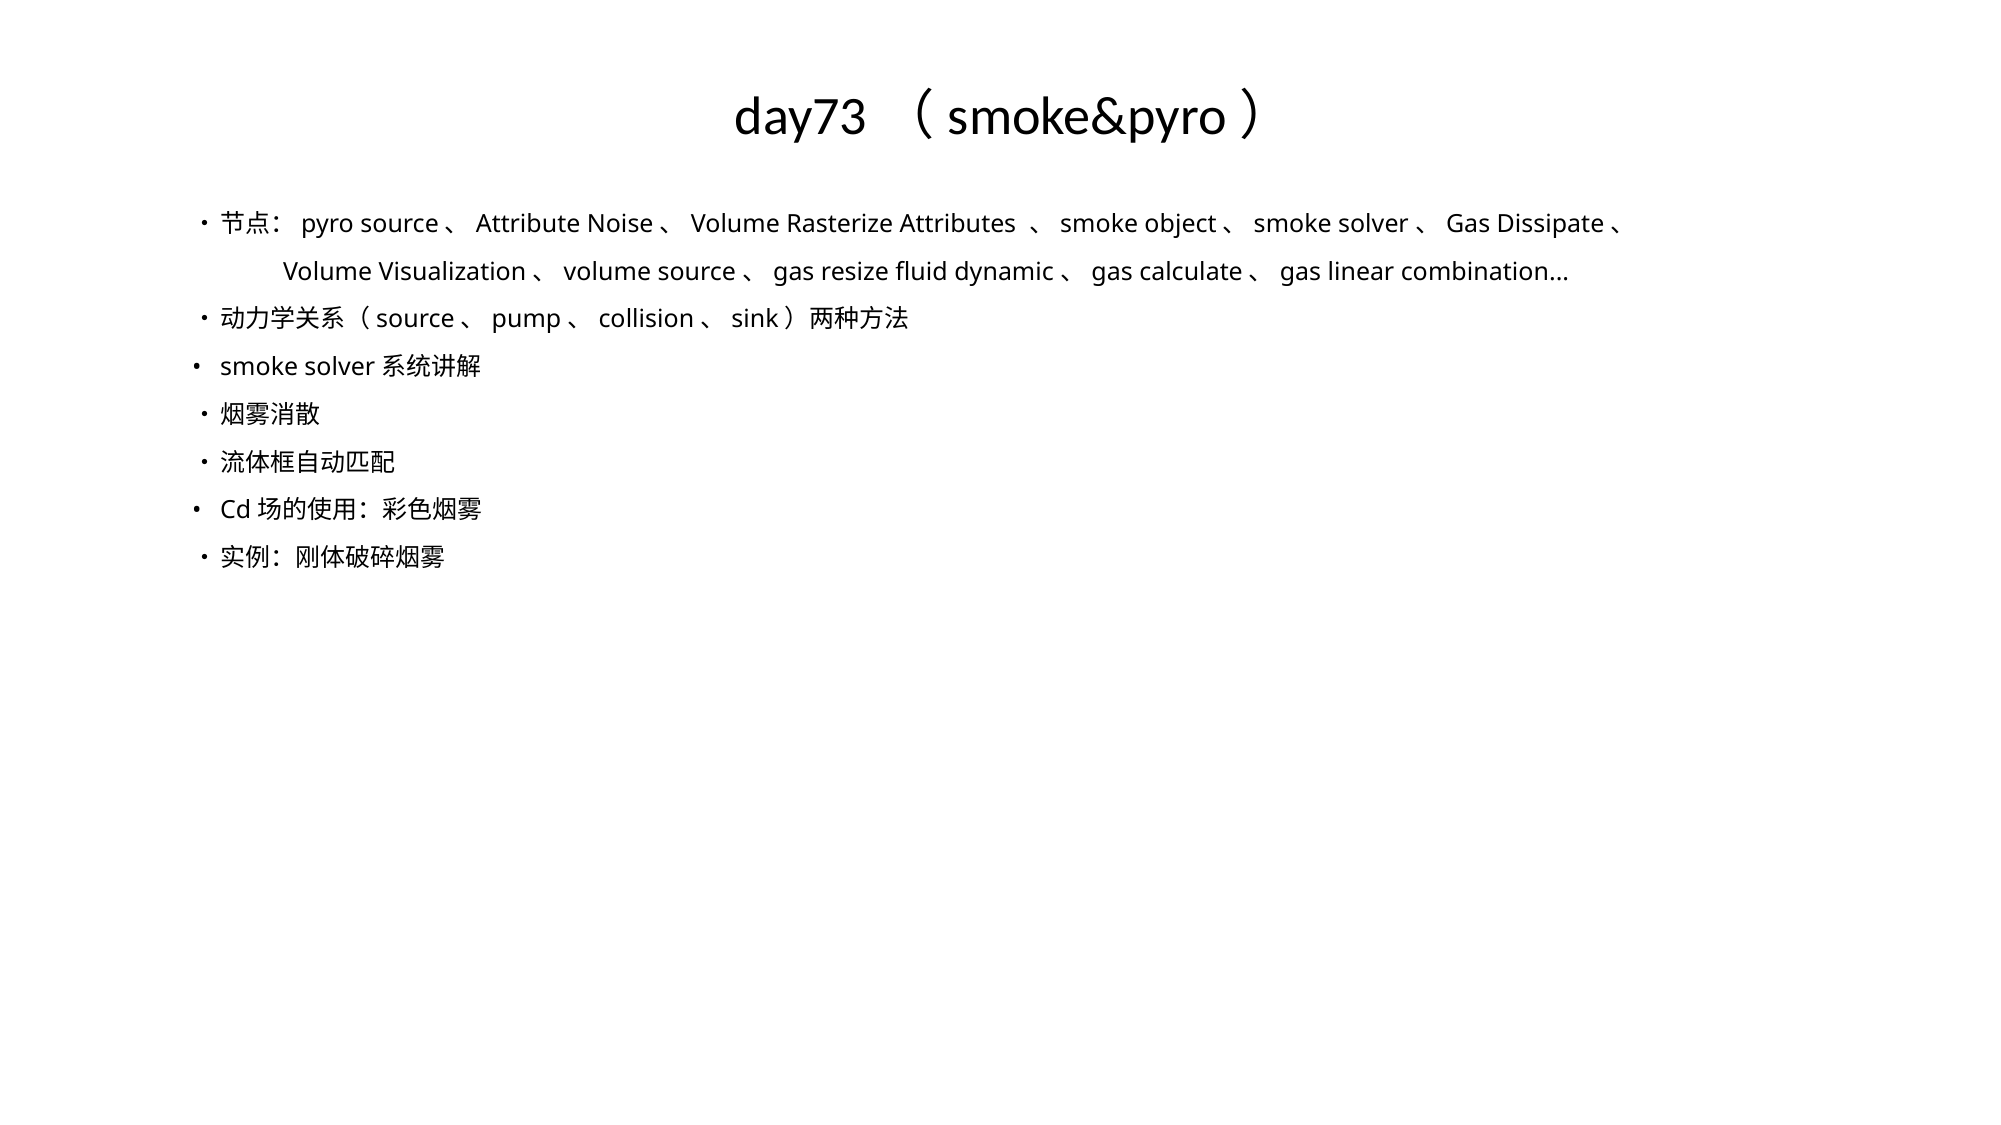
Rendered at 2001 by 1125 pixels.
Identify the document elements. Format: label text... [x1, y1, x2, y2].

title day73（smoke&pyro） [543, 41, 1486, 154]
subtitle • 节点：pyro source、Attribute Noise、Volume Rasterize Attributes 、smoke object、smoke solver、Gas Dissipate、 Volume Visualization、volume source、gas resize fluid dynamic、gas calculate、gas linear combination... • 动力学关系（source、pump、collision、sink）两种方法 • smoke solver系统讲解 • 烟雾消散 • 流体框自动匹配 • Cd场的使用：彩色烟雾 • 实例：刚体破碎烟雾 [176, 203, 1815, 903]
